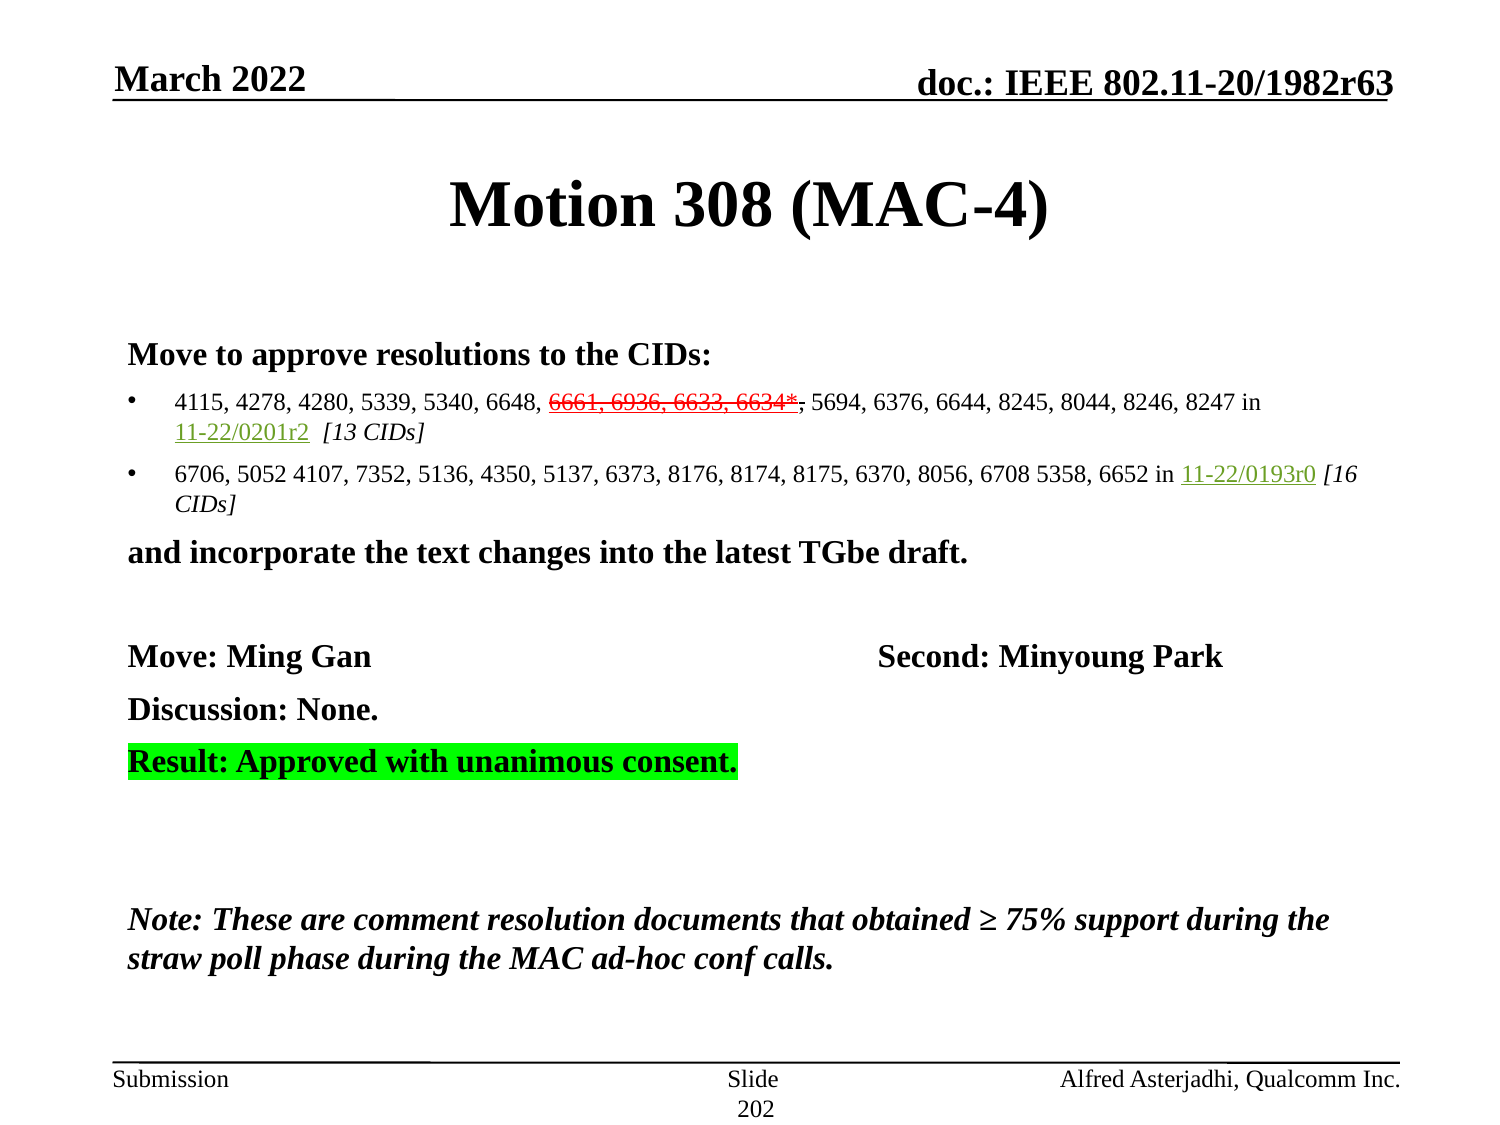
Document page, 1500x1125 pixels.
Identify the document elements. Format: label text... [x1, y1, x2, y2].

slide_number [114, 54, 423, 100]
slide_number Slide 202 [712, 1061, 800, 1123]
footer Alfred Asterjadhi, Qualcomm Inc. [878, 1061, 1402, 1093]
list Move to approve resolutions to the CIDs: 4115, 4278, 4280, 5339, 5340, 6648, 6661, 6936, 6633, 6634*, 5694, 6376, 6644, 8245, 8044, 8246, 8247 in 11-22/0201r2 [13 CIDs] 6706, 5052 4107, 7352, 5136, 4350, 5137, 6373, 8176, 8174, 8175, 6370, 8056, 6708 5358, 6652 in 11-22/0193r0 [16 CIDs] and incorporate the text changes into the latest TGbe draft. Move: Ming Gan Second: Minyoung Park Discussion: None. Result: Approved with unanimous consent. Note: These are comment resolution documents that obtained ≥ 75% support during the straw poll phase during the MAC ad-hoc conf calls. [112, 324, 1388, 1063]
title Motion 308 (MAC-4) [112, 112, 1388, 288]
